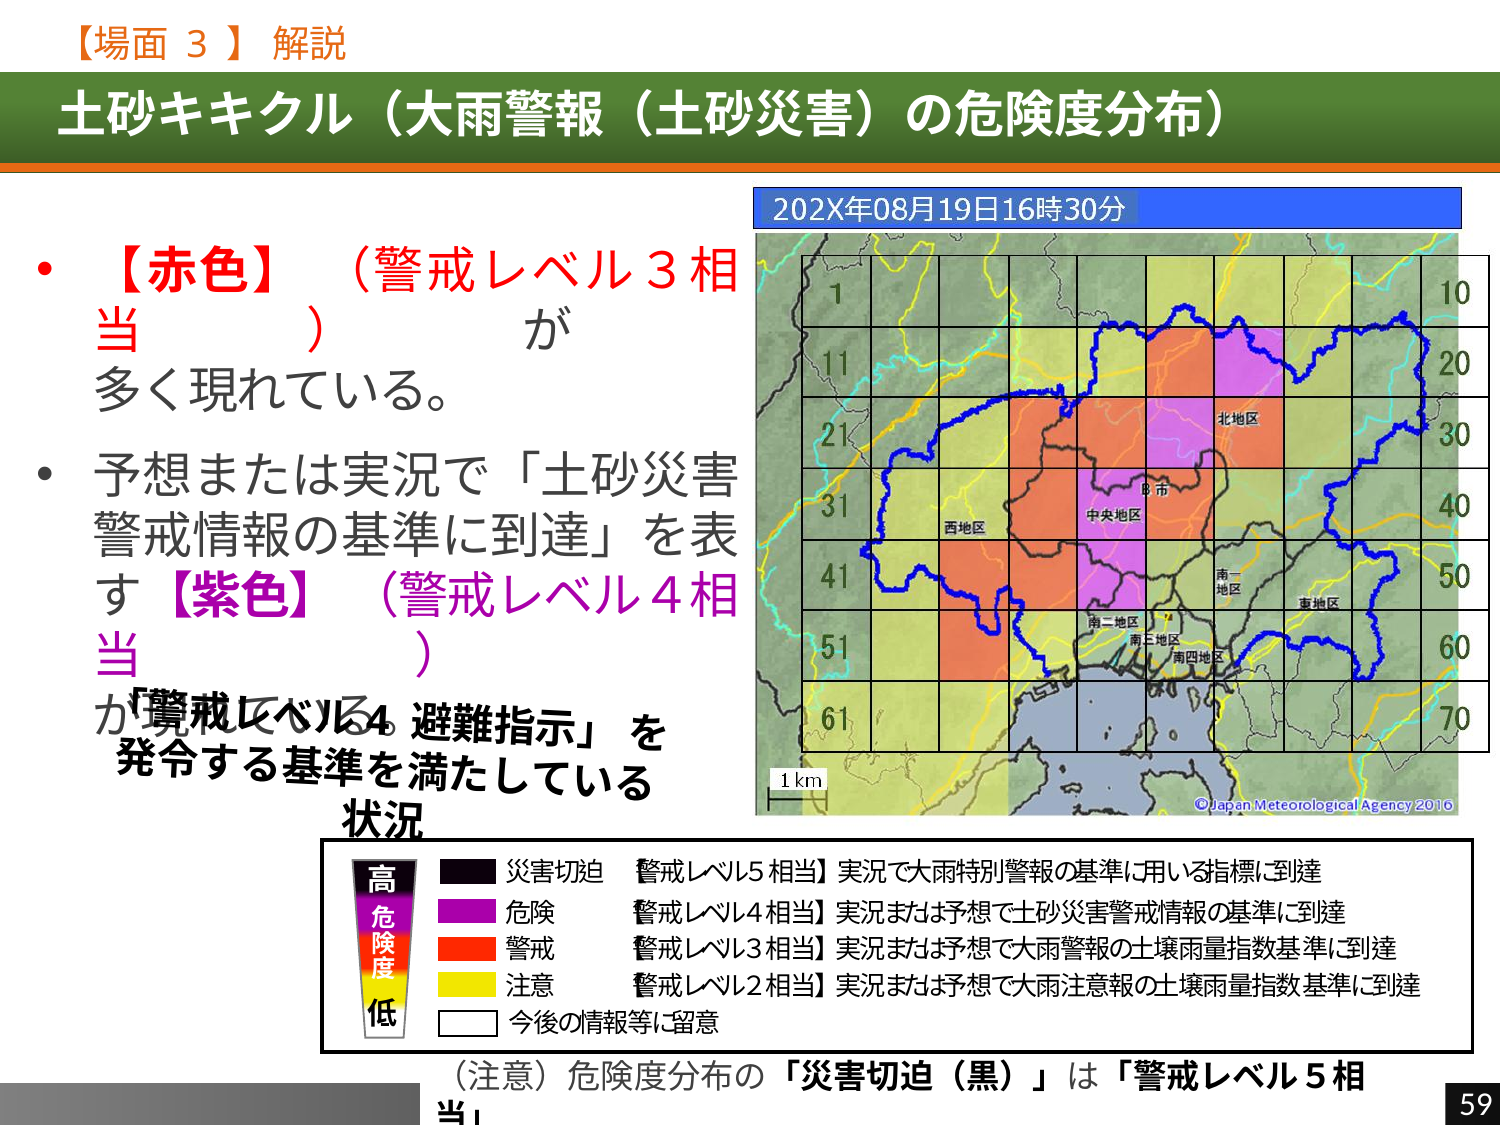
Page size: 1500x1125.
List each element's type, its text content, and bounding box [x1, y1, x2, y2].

text_box 【場面 3 】 解説 [41, 17, 1336, 63]
slide_number 59 [1446, 1072, 1500, 1125]
text_box 【赤色】 （警戒レベル３相当）が 多く現れている。 予想または実況で「土砂災害警戒情報の基準に到達」を表す【紫色】 （警戒レベル４相当） が現れている。 [21, 231, 752, 751]
text_box （注意）危険度分布の「災害切迫（黒）」は「警戒レベル５相当」 ※「警戒レベル５」は、すでに安全な避難ができず命が危険な状況です。 [420, 1055, 1446, 1125]
title 土砂キキクル（大雨警報（土砂災害）の危険度分布） [41, 59, 1500, 173]
text_box 「警戒レベル4 避難指示」 を 発令する基準を満たしている状況 [81, 671, 690, 848]
picture [318, 180, 1500, 1055]
